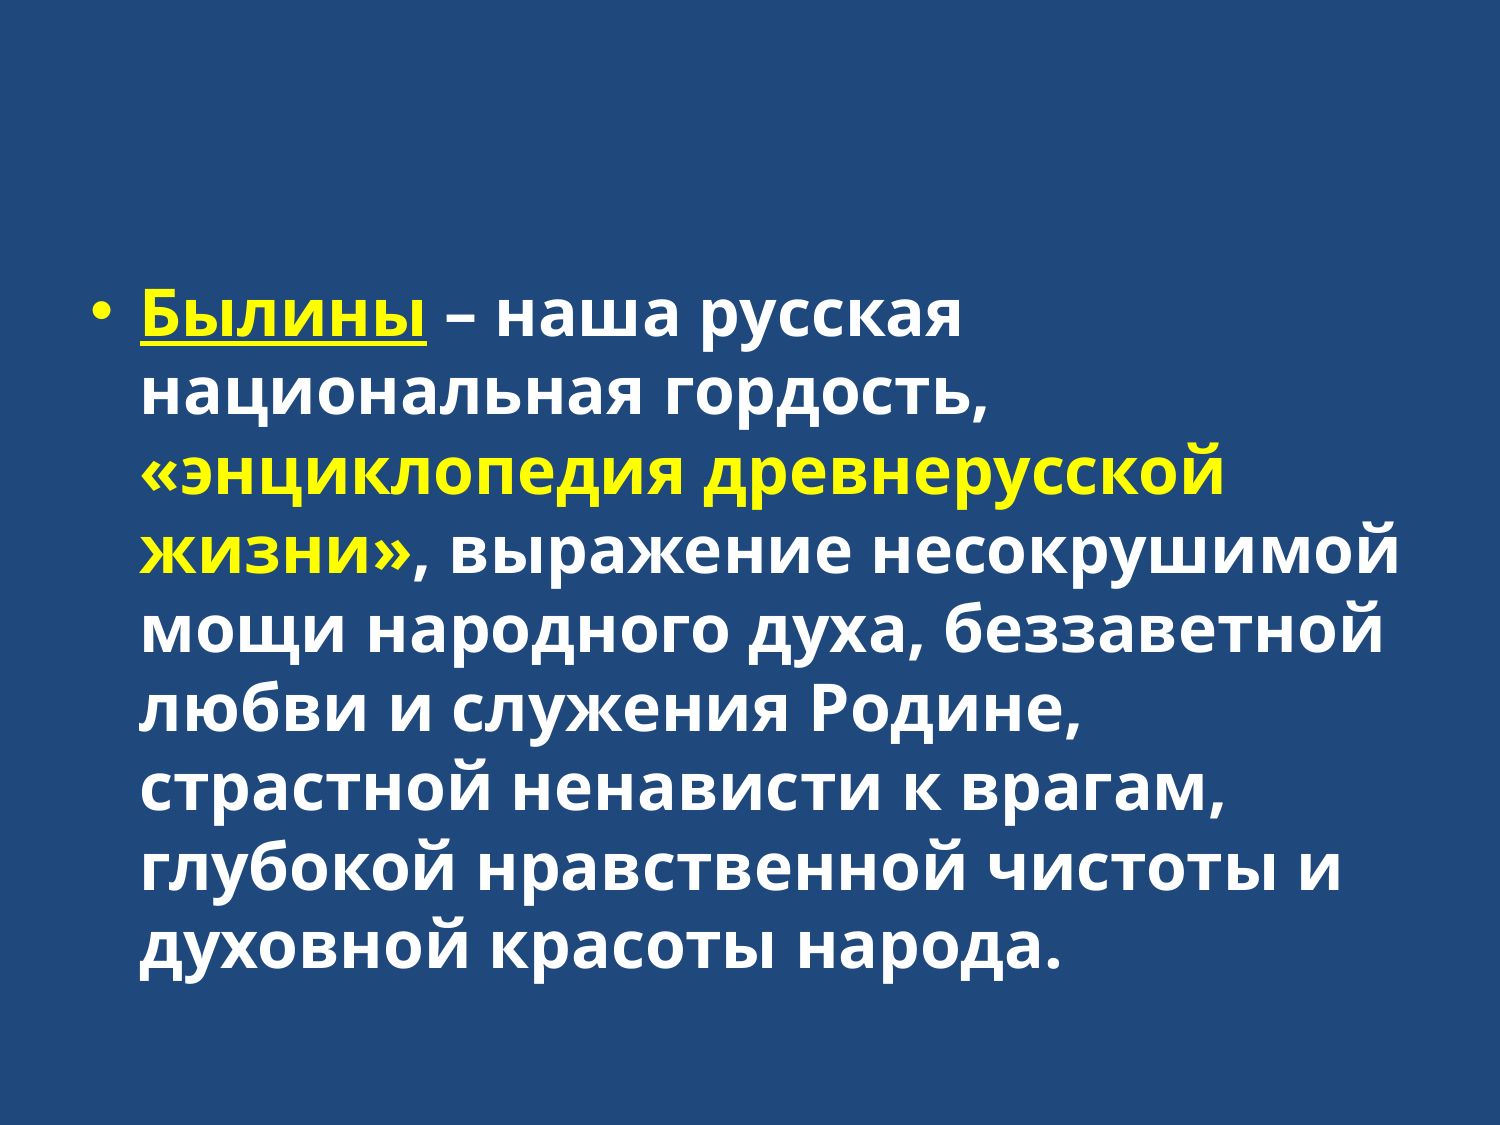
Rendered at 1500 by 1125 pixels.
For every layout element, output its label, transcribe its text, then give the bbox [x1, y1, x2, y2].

list Былины – наша русская национальная гордость, «энциклопедия древнерусской жизни», выражение несокрушимой мощи народного духа, беззаветной любви и служения Родине, страстной ненависти к врагам, глубокой нравственной чистоты и духовной красоты народа. [75, 262, 1425, 1067]
